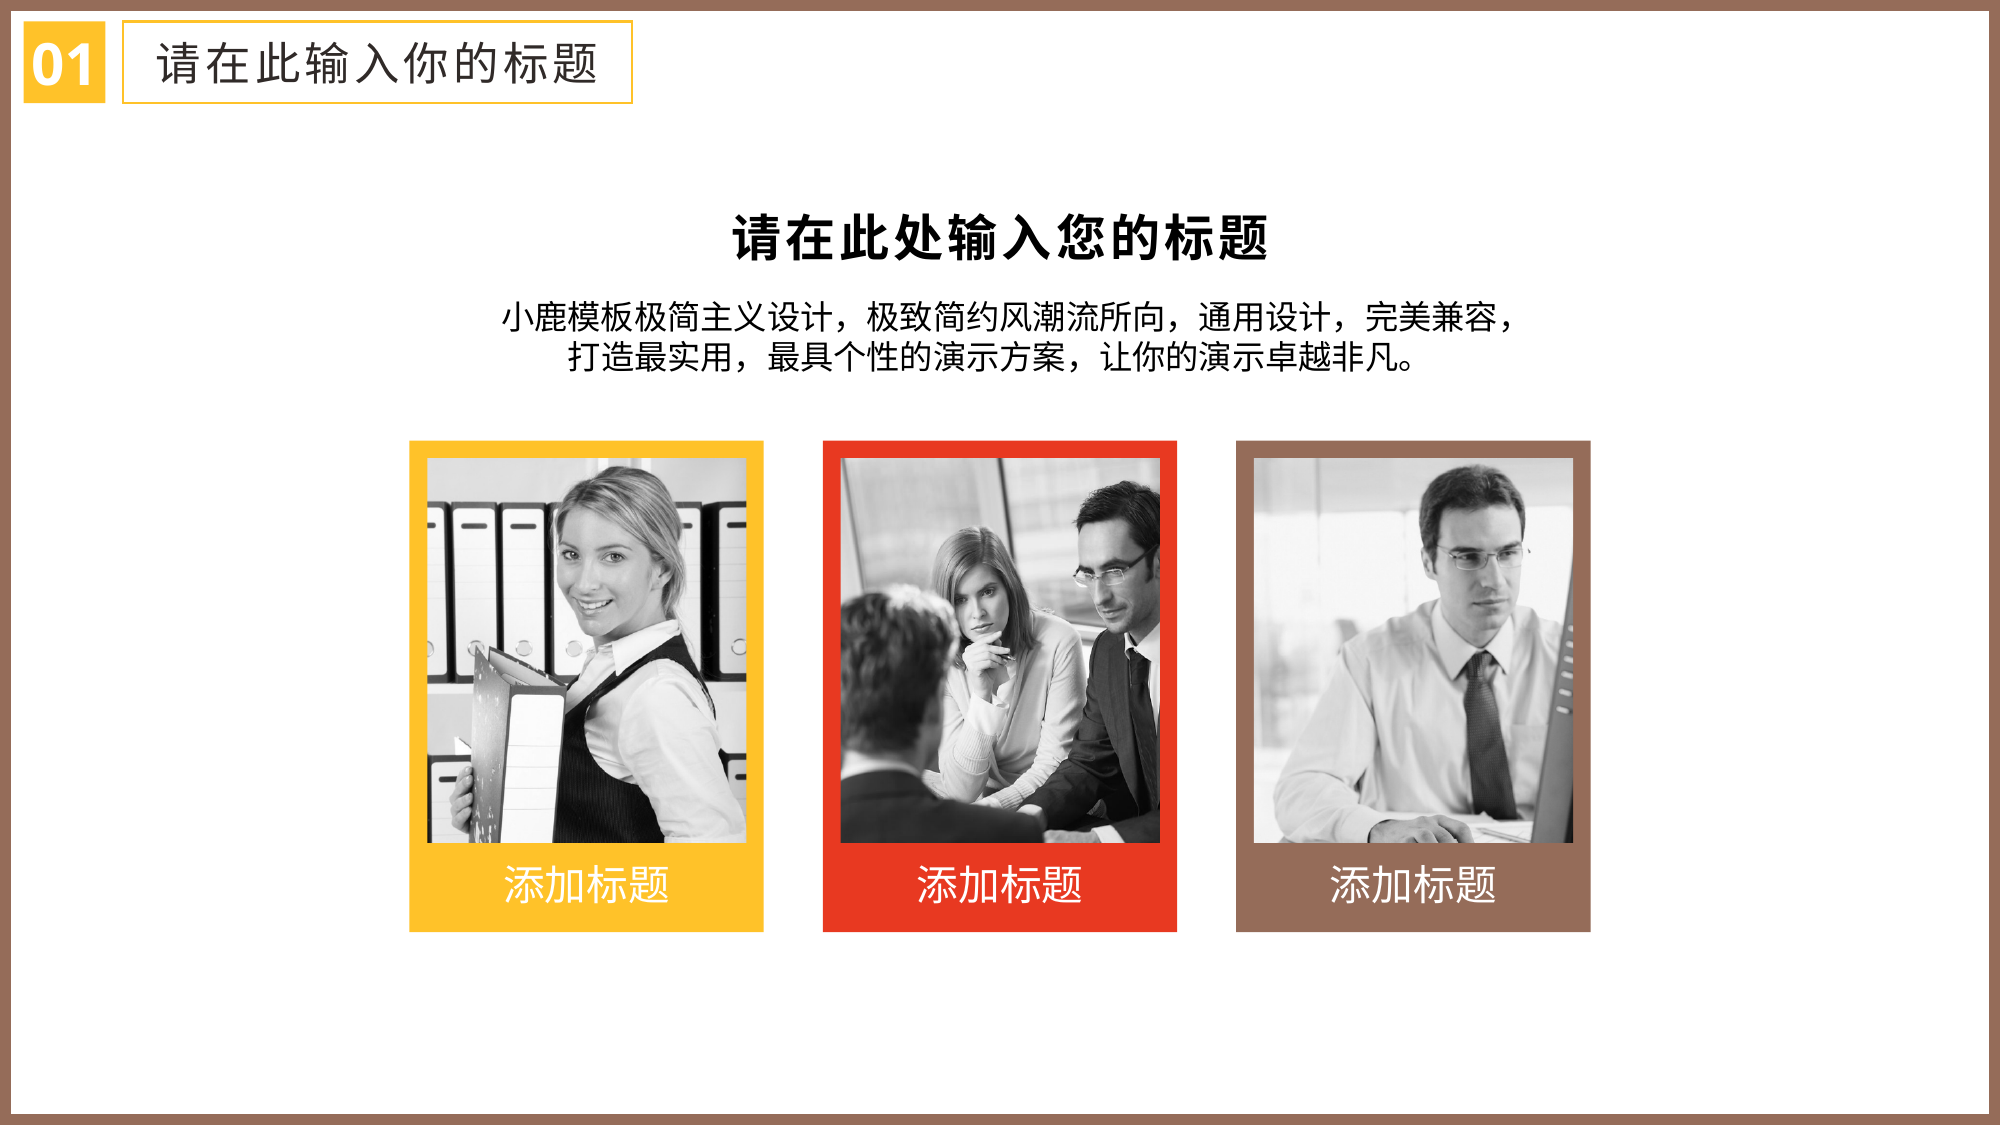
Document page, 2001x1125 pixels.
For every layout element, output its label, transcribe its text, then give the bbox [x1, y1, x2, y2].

text_box 小鹿模板极简主义设计，极致简约风潮流所向，通用设计，完美兼容，打造最实用，最具个性的演示方案，让你的演示卓越非凡。 [469, 289, 1531, 384]
text_box 添加标题 [408, 440, 765, 933]
text_box 01 [23, 20, 106, 104]
text_box [1253, 457, 1574, 844]
text_box [426, 457, 747, 844]
text_box [840, 457, 1161, 844]
text_box 请在此输入你的标题 [122, 20, 633, 104]
text_box 请在此处输入您的标题 [716, 206, 1284, 275]
text_box 添加标题 [1235, 440, 1592, 933]
text_box 添加标题 [822, 440, 1178, 933]
text_box [0, 0, 2000, 1125]
